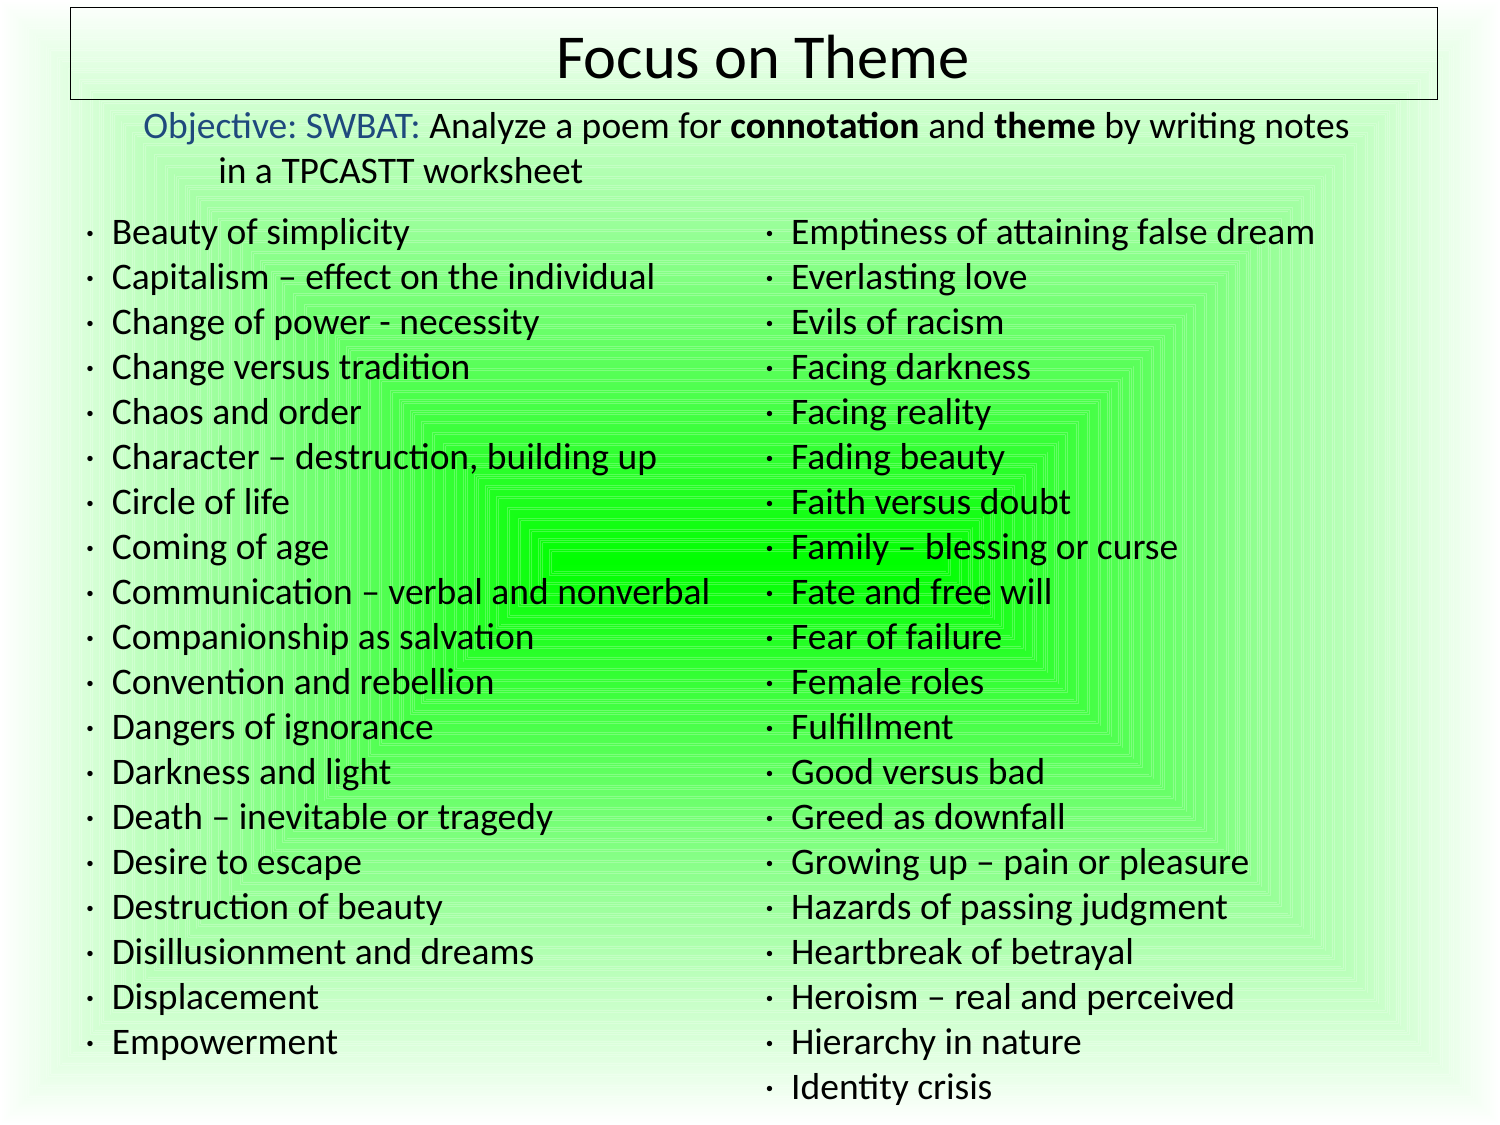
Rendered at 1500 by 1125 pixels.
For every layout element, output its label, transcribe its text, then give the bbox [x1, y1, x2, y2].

text_box · Beauty of simplicity · Capitalism – effect on the individual · Change of power - necessity · Change versus tradition · Chaos and order · Character – destruction, building up · Circle of life · Coming of age · Communication – verbal and nonverbal · Companionship as salvation · Convention and rebellion · Dangers of ignorance · Darkness and light · Death – inevitable or tragedy · Desire to escape · Destruction of beauty · Disillusionment and dreams · Displacement · Empowerment [70, 199, 749, 1070]
text_box Objective: SWBAT: Analyze a poem for connotation and theme by writing notes in a TPCASTT worksheet [24, 93, 1367, 199]
title Focus on Theme [70, 7, 1438, 100]
text_box · Emptiness of attaining false dream · Everlasting love · Evils of racism · Facing darkness · Facing reality · Fading beauty · Faith versus doubt · Family – blessing or curse · Fate and free will · Fear of failure · Female roles · Fulfillment · Good versus bad · Greed as downfall · Growing up – pain or pleasure · Hazards of passing judgment · Heartbreak of betrayal · Heroism – real and perceived · Hierarchy in nature · Identity crisis [749, 199, 1500, 1115]
